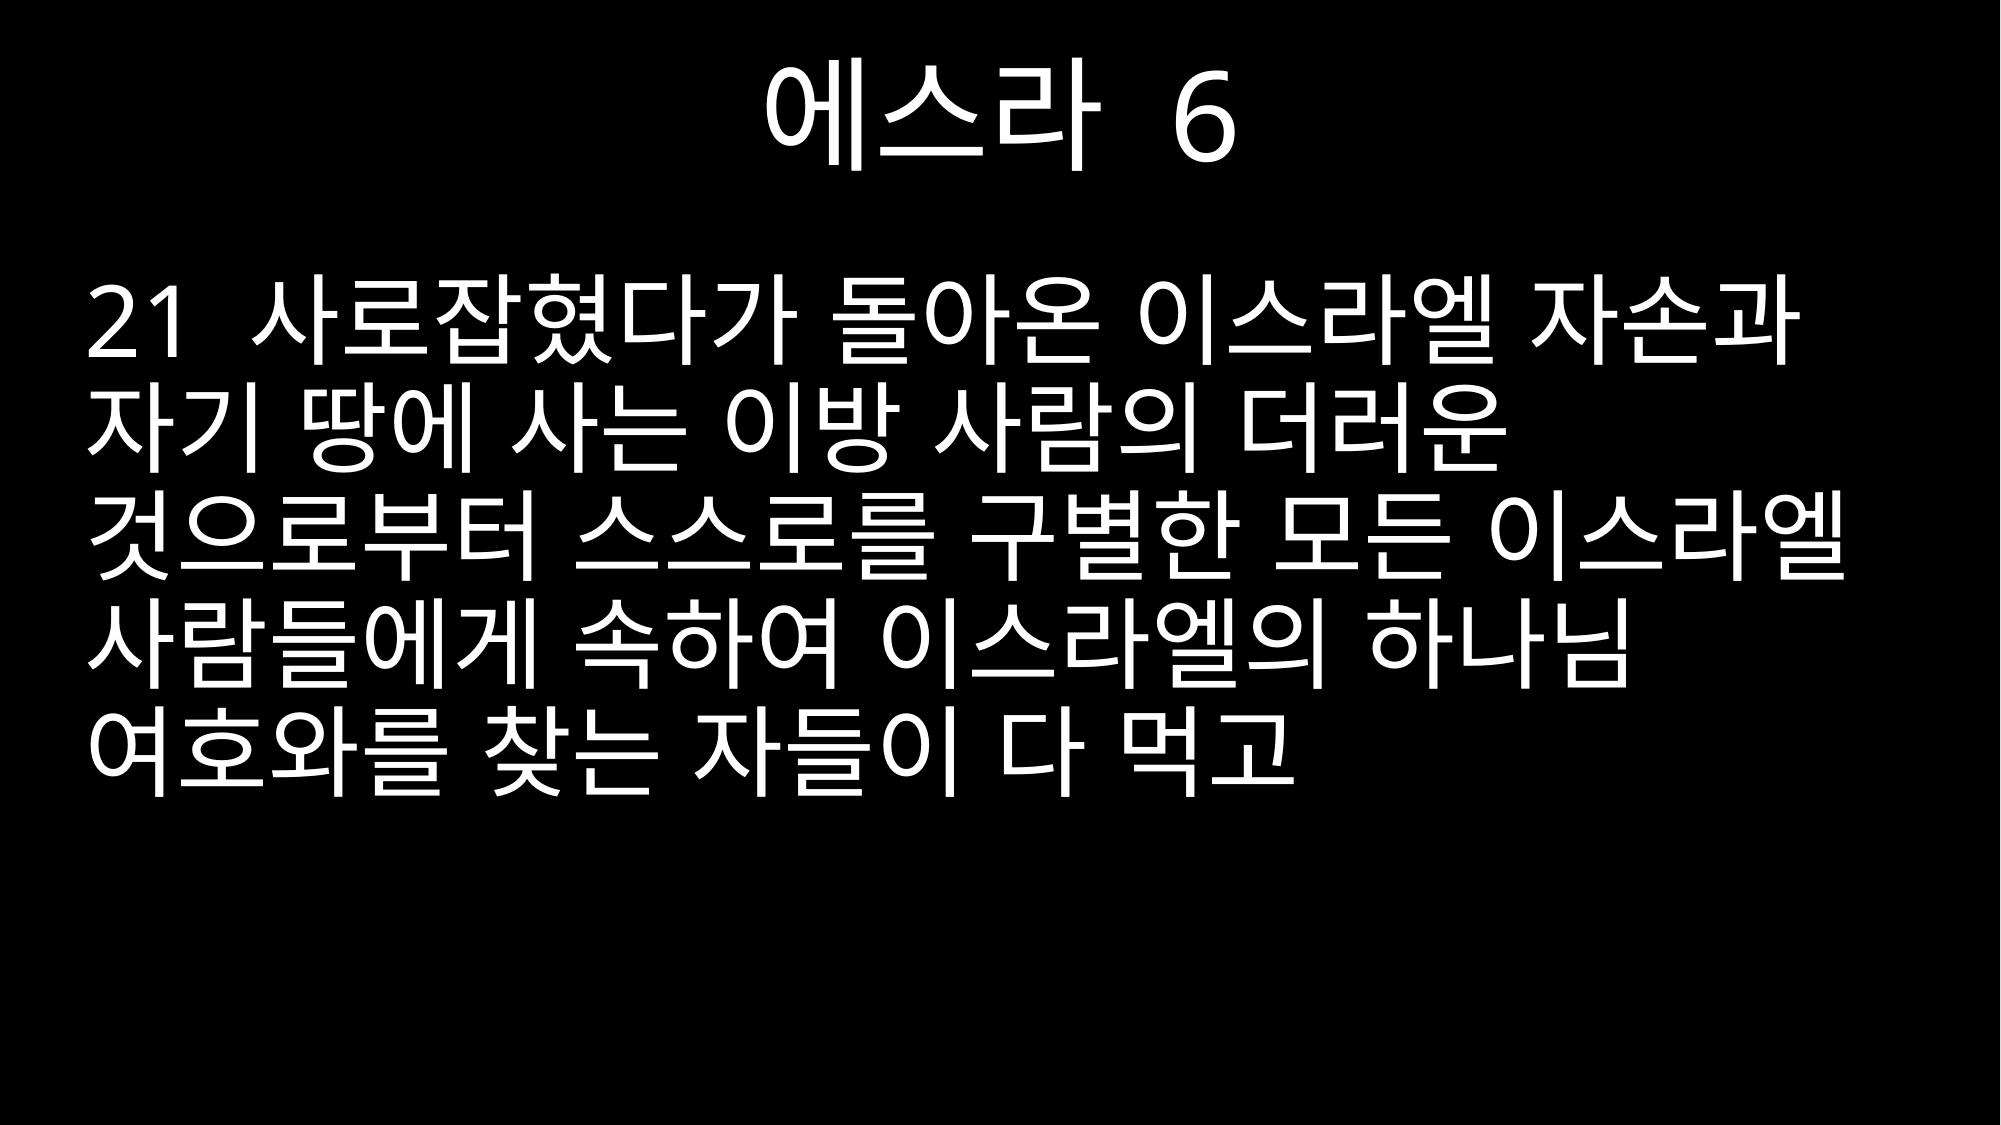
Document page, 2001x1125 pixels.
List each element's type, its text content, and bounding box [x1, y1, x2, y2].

footer 에스라 6 [0, 32, 2000, 192]
picture [0, 0, 2001, 1125]
list 21 사로잡혔다가 돌아온 이스라엘 자손과 자기 땅에 사는 이방 사람의 더러운 것으로부터 스스로를 구별한 모든 이스라엘 사람들에게 속하여 이스라엘의 하나님 여호와를 찾는 자들이 다 먹고 [69, 263, 1953, 423]
